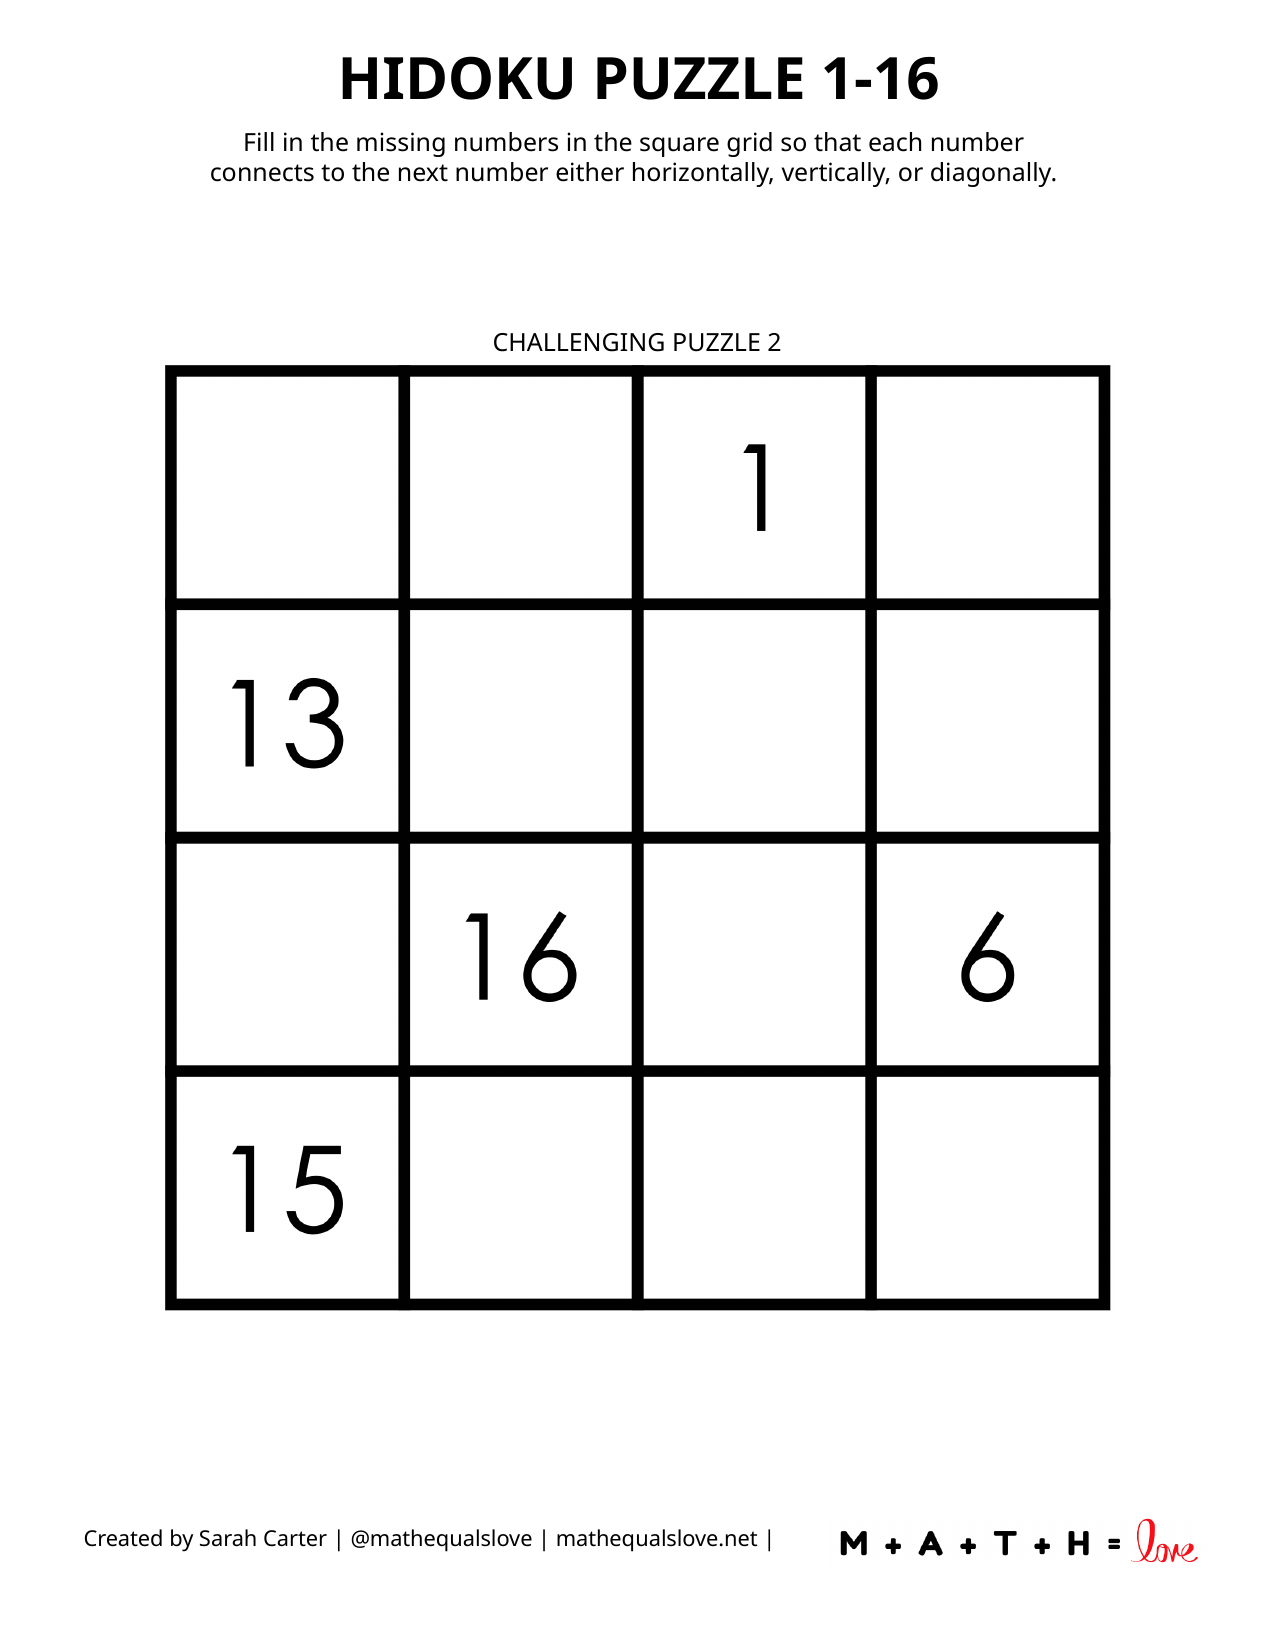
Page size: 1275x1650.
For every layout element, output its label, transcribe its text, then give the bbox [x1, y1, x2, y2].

text_box HIDOKU PUZZLE 1-16 [66, 33, 1211, 118]
picture [826, 1515, 1207, 1567]
picture [158, 358, 1117, 1317]
text_box Created by Sarah Carter | @mathequalslove | mathequalslove.net | [68, 1516, 826, 1558]
text_box CHALLENGING PUZZLE 2 [159, 326, 1116, 358]
text_box Fill in the missing numbers in the square grid so that each number connects to the next number either horizontally, vertically, or diagonally. [0, 118, 1275, 194]
